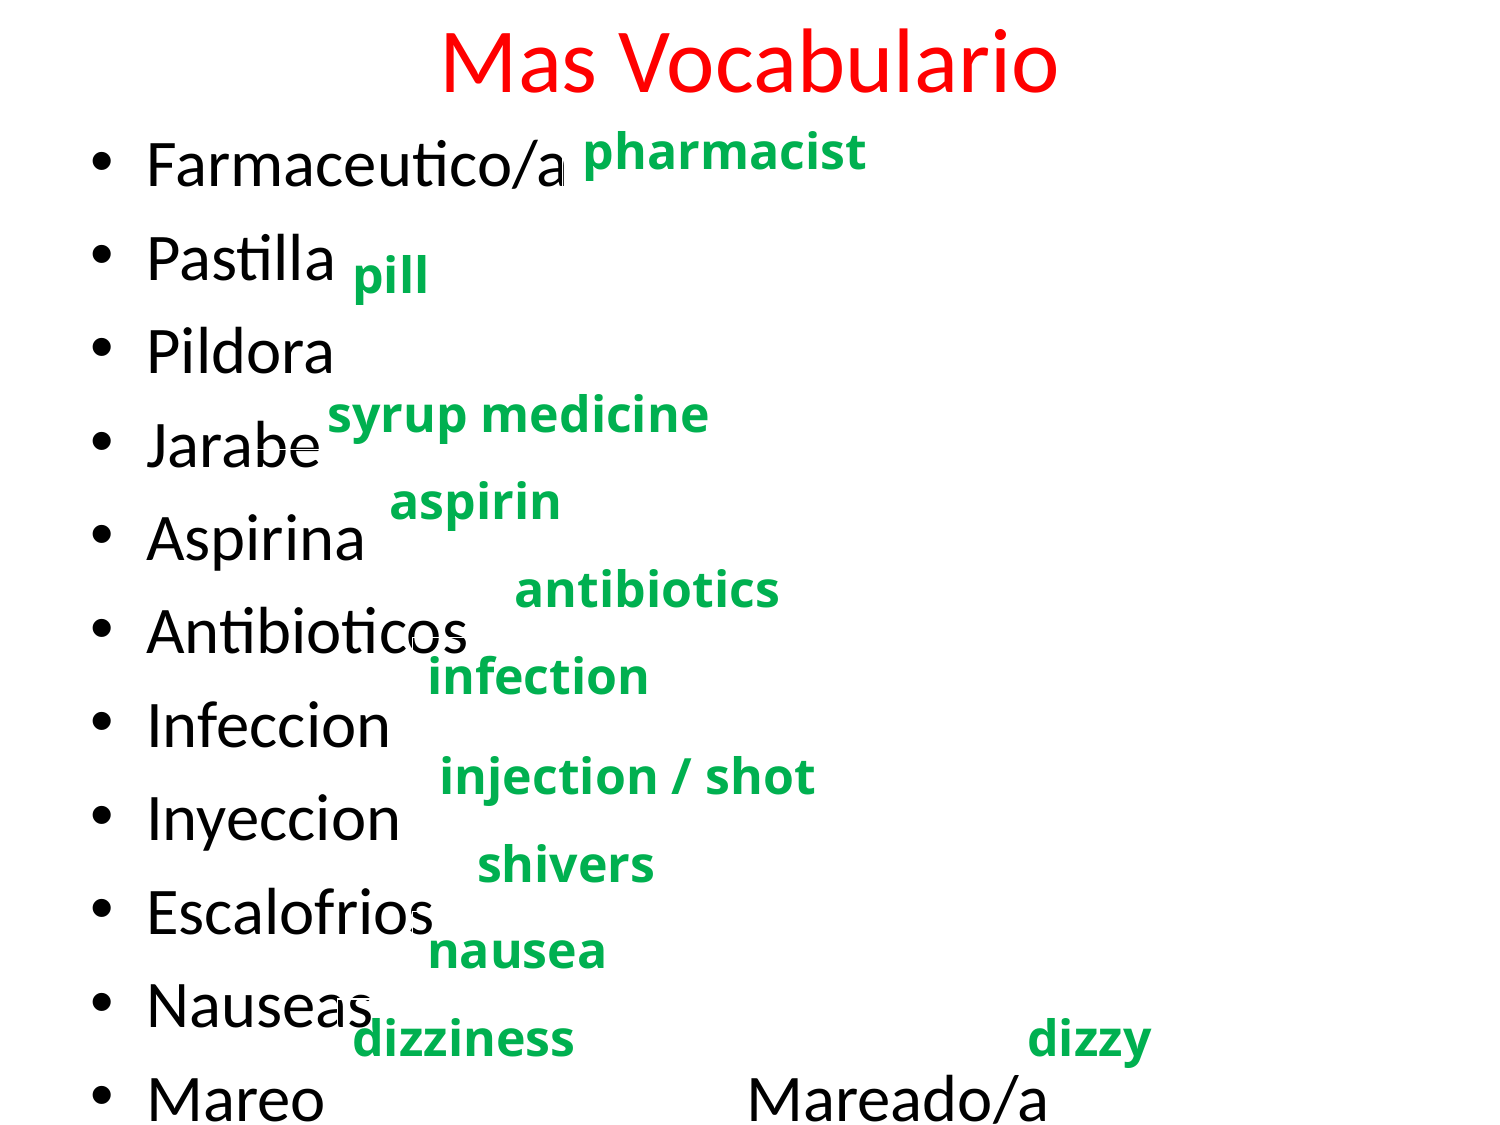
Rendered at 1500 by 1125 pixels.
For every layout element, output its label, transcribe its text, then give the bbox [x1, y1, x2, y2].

text_box dizzy [1012, 999, 1338, 1074]
text_box pill [337, 236, 663, 312]
text_box dizziness [337, 999, 663, 1074]
title Mas Vocabulario [75, 0, 1425, 112]
list Farmaceutico/a Pastilla Pildora Jarabe Aspirina Antibioticos Infeccion Inyeccion Escalofrios Nauseas Mareo Mareado/a [75, 112, 1425, 1125]
text_box pharmacist [562, 112, 888, 188]
text_box nausea [412, 911, 738, 987]
text_box syrup medicine [249, 374, 788, 450]
text_box aspirin [375, 462, 700, 538]
text_box antibiotics [500, 549, 825, 625]
text_box infection [412, 637, 738, 713]
text_box shivers [462, 824, 788, 900]
text_box injection / shot [425, 736, 900, 812]
